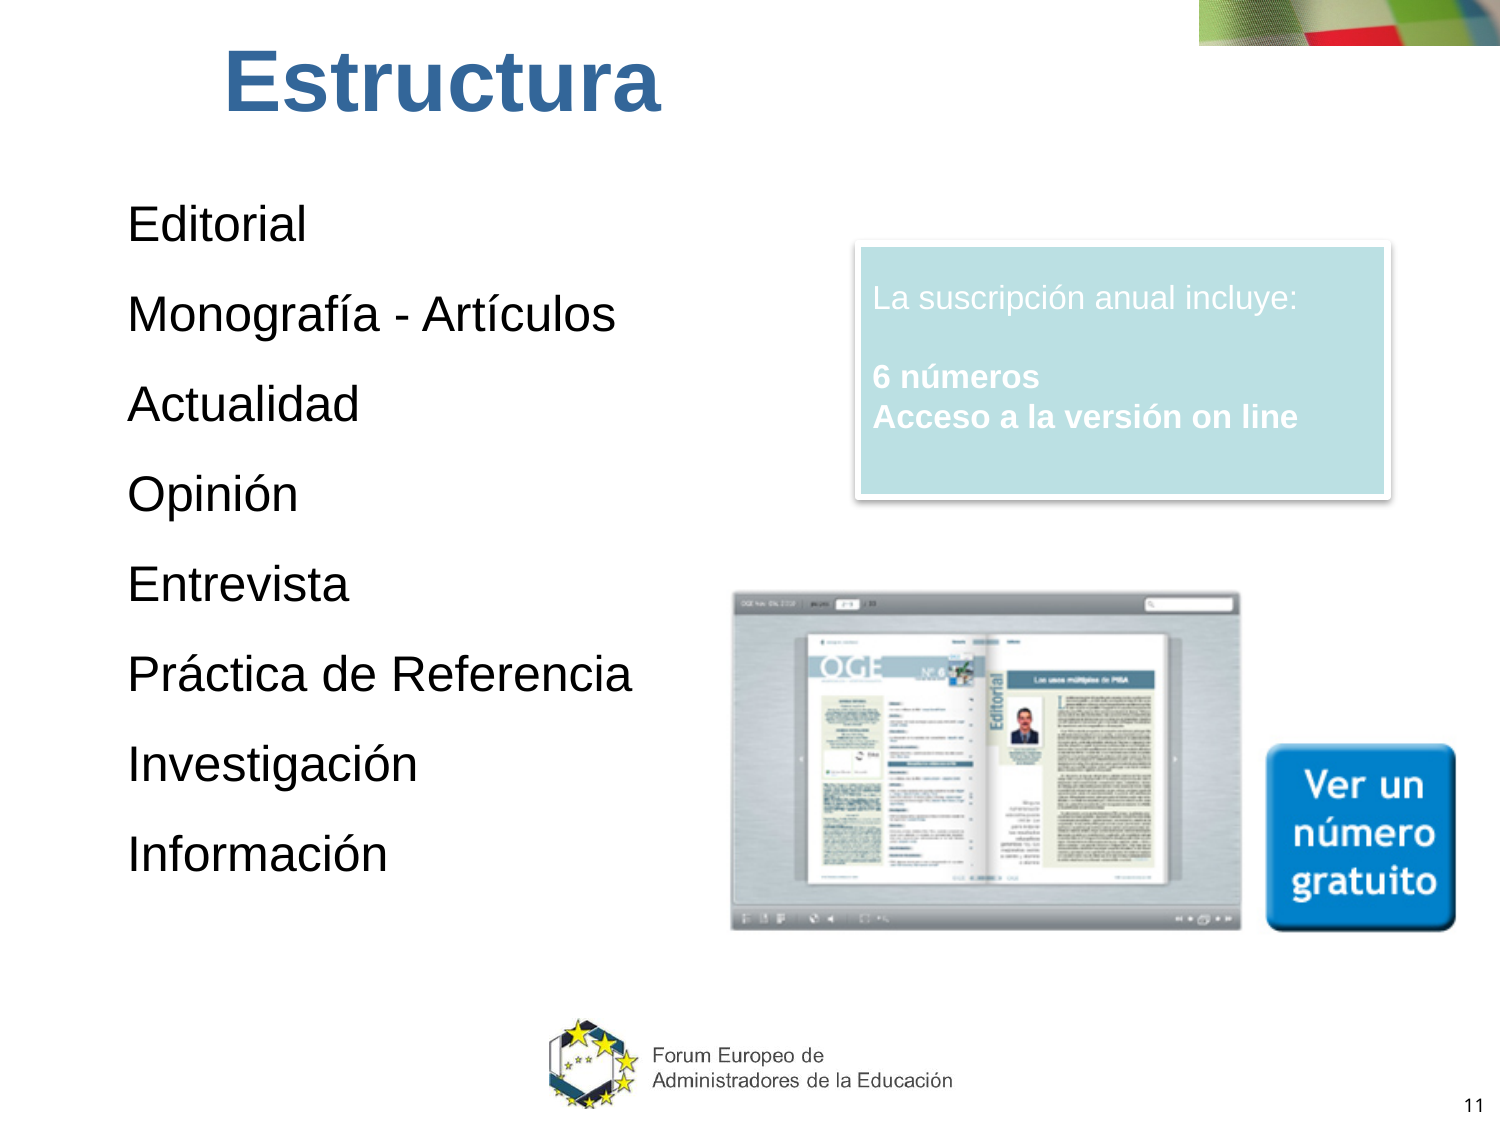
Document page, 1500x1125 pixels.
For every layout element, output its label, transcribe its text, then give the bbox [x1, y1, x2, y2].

text_box 11 [1420, 1086, 1500, 1125]
text_box Editorial Monografía - Artículos Actualidad Opinión Entrevista Práctica de Referencia Investigación Información [112, 18, 774, 889]
picture [548, 1018, 966, 1109]
text_box Estructura [208, 16, 677, 136]
text_box La suscripción anual incluye: 6 números Acceso a la versión on line [855, 240, 1391, 500]
picture [1199, 0, 1500, 46]
picture [714, 550, 1471, 965]
